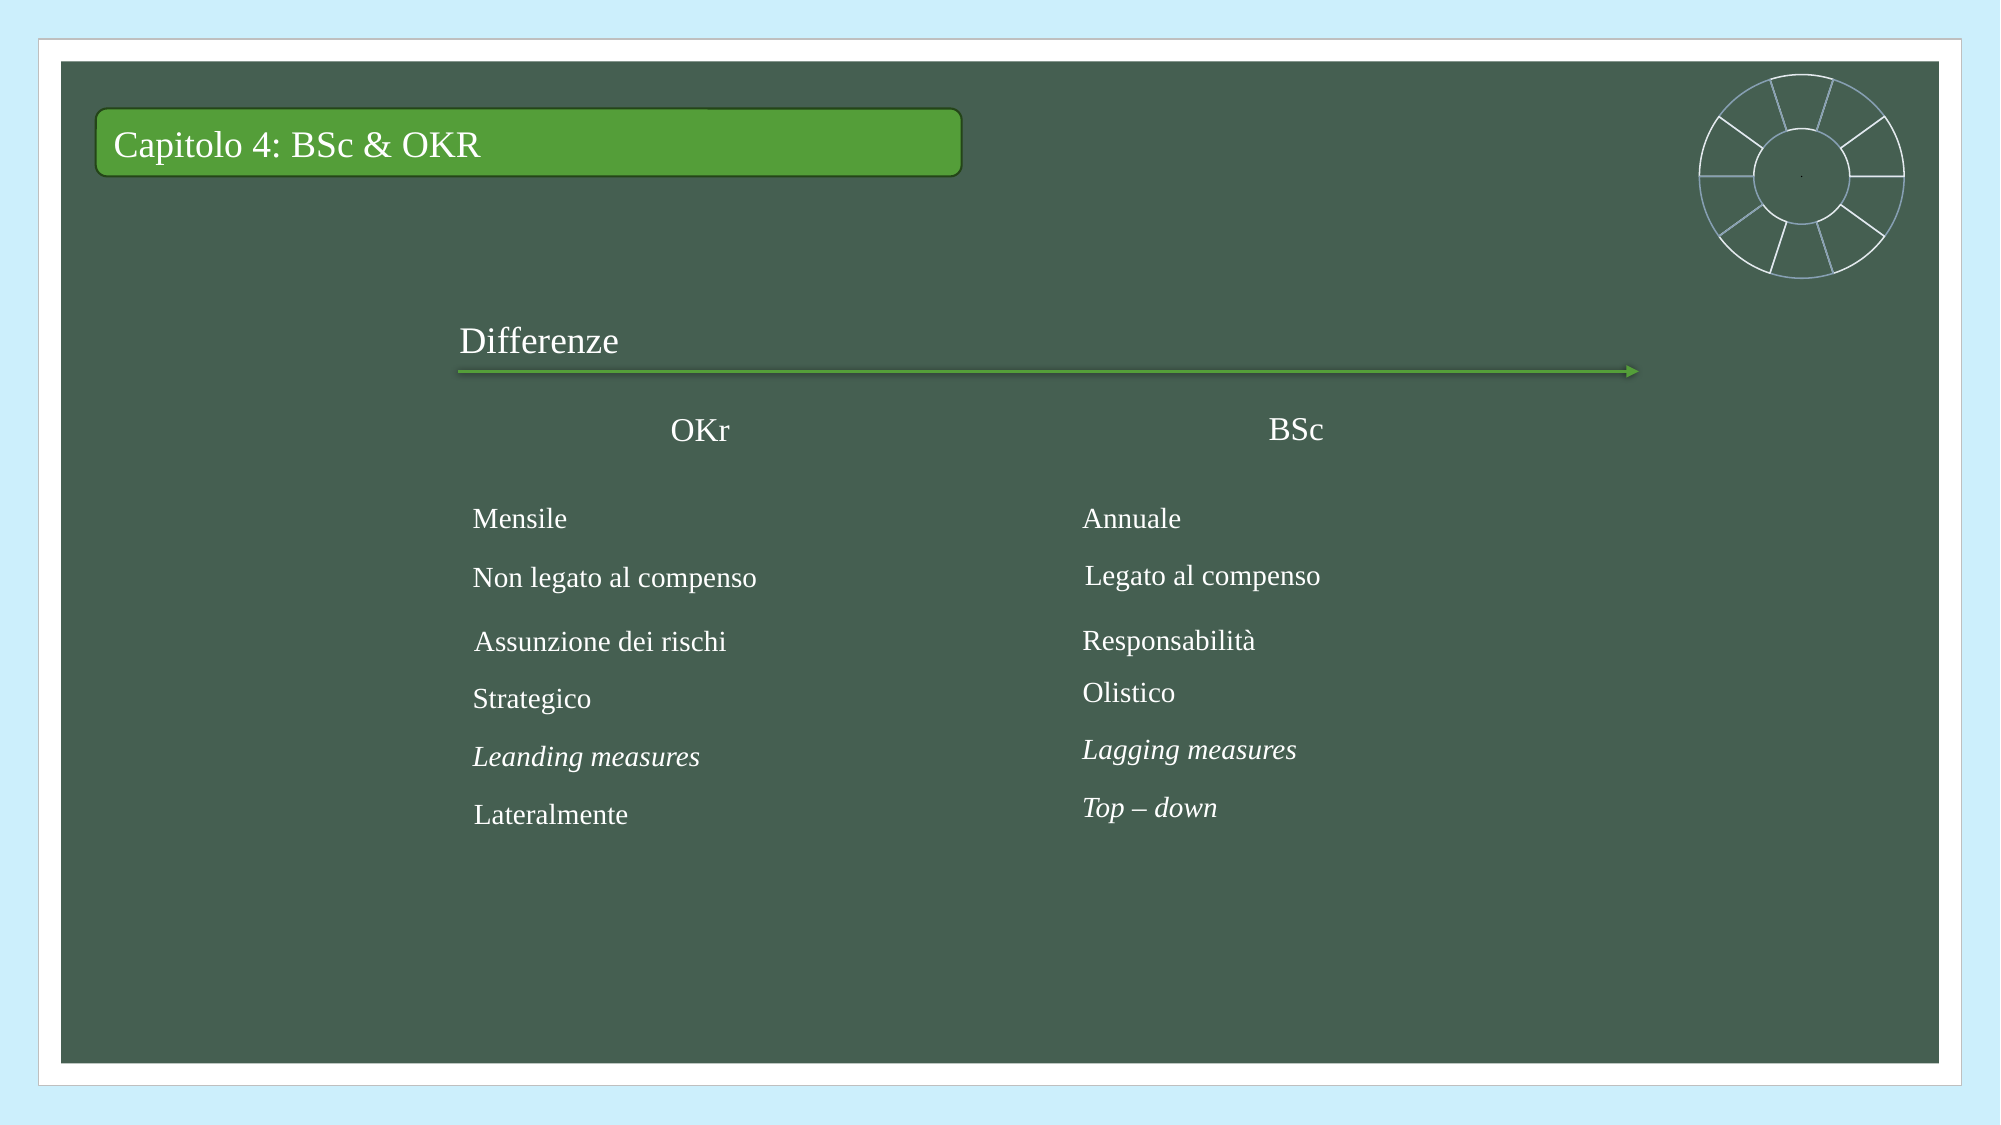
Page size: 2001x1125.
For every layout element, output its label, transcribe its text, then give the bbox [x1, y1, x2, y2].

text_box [1699, 74, 1905, 279]
text_box Differenze [444, 308, 687, 369]
text_box Lateralmente [459, 782, 1150, 842]
text_box Mensile [457, 487, 1042, 546]
text_box Responsabilità [1067, 609, 1652, 669]
text_box Legato al compenso [1070, 544, 1654, 604]
text_box Olistico [1068, 661, 1652, 718]
text_box Leanding measures [457, 724, 1067, 784]
text_box Annuale [1067, 487, 1652, 547]
text_box Strategico [457, 666, 1068, 724]
text_box Non legato al compenso [457, 546, 1042, 606]
text_box Assunzione dei rischi [459, 610, 1044, 666]
text_box BSc [1253, 399, 1362, 455]
text_box Lagging measures [1067, 718, 1652, 776]
text_box OKr [655, 400, 764, 456]
text_box Top – down [1067, 776, 1652, 836]
text_box Capitolo 4: BSc & OKR [94, 107, 963, 178]
